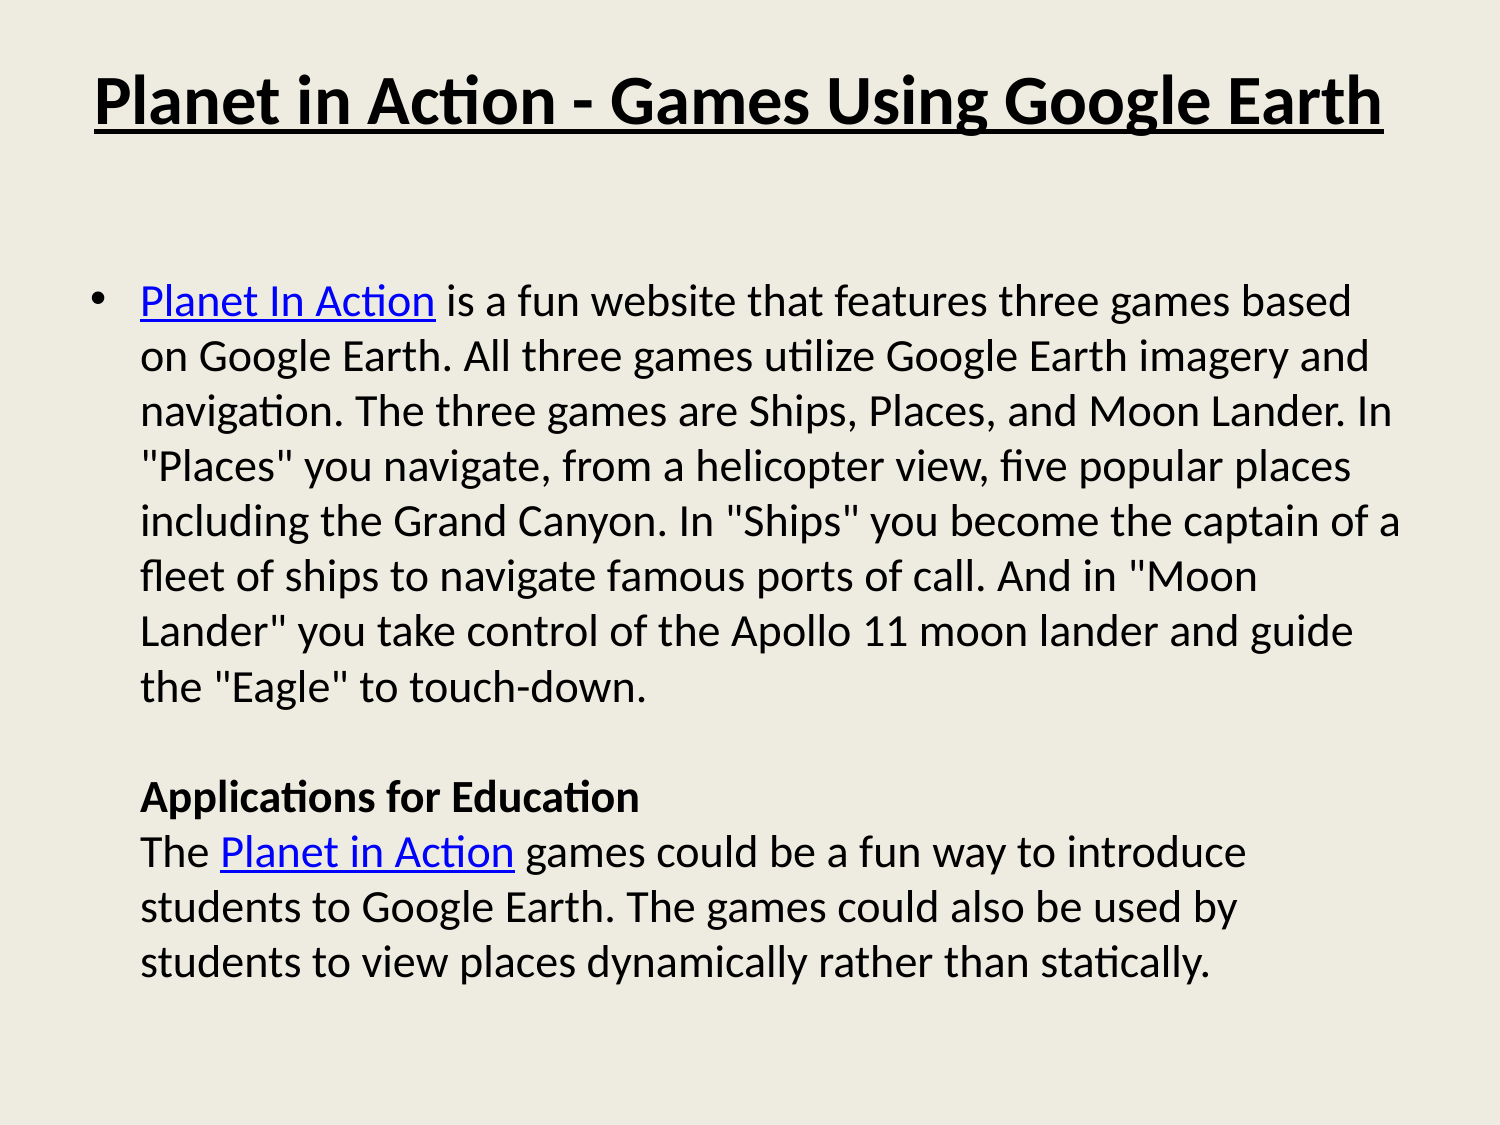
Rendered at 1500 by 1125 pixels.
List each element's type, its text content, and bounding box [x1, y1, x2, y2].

list Planet In Action is a fun website that features three games based on Google Earth. All three games utilize Google Earth imagery and navigation. The three games are Ships, Places, and Moon Lander. In "Places" you navigate, from a helicopter view, five popular places including the Grand Canyon. In "Ships" you become the captain of a fleet of ships to navigate famous ports of call. And in "Moon Lander" you take control of the Apollo 11 moon lander and guide the "Eagle" to touch-down. Applications for Education The Planet in Action games could be a fun way to introduce students to Google Earth. The games could also be used by students to view places dynamically rather than statically. [75, 262, 1425, 1005]
title Planet in Action - Games Using Google Earth [75, 45, 1425, 233]
